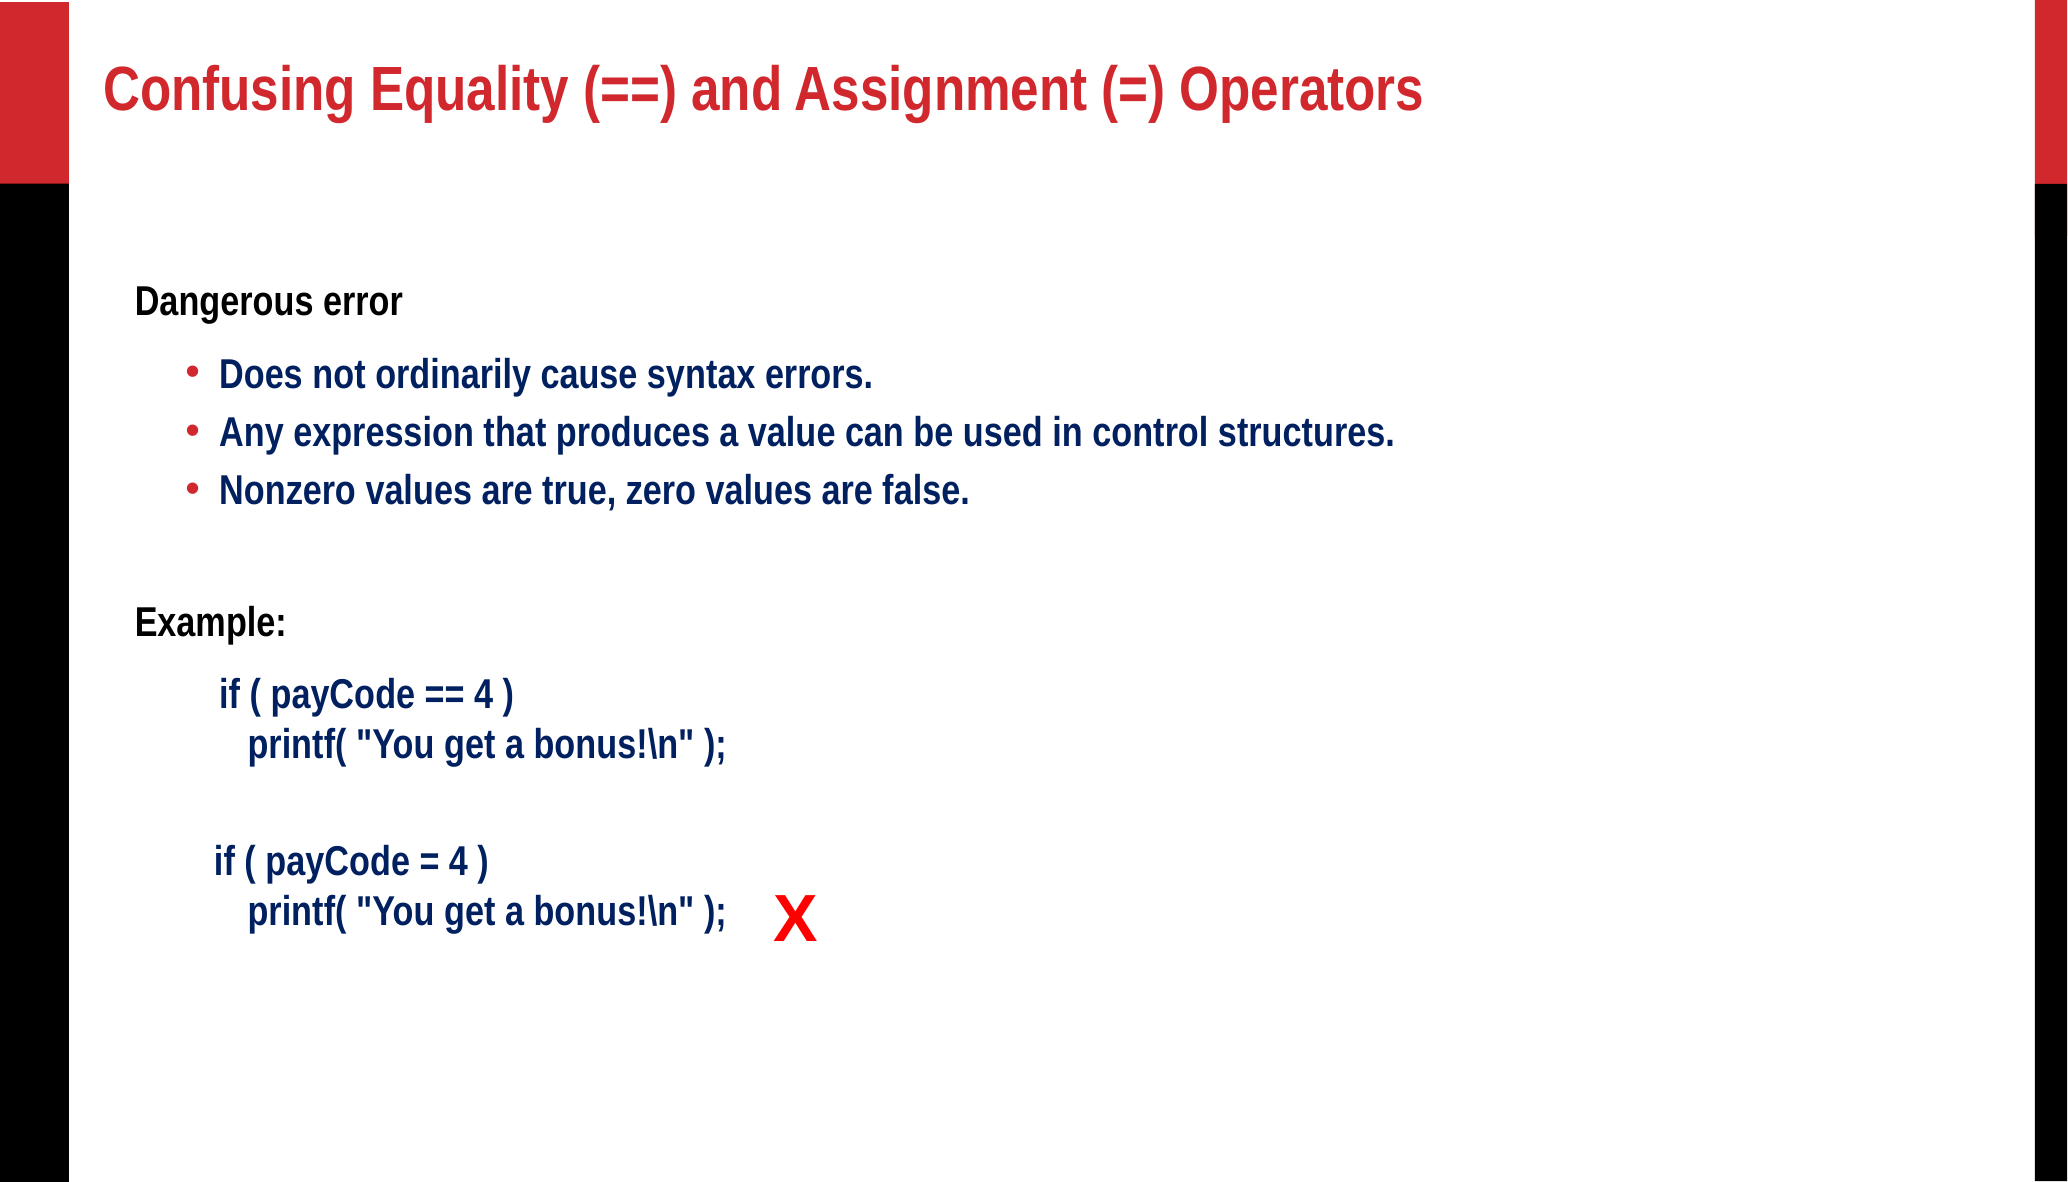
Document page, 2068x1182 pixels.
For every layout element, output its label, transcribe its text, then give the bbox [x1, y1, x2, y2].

title Confusing Equality (==) and Assignment (=) Operators [86, 26, 2016, 132]
list Dangerous error Does not ordinarily cause syntax errors. Any expression that produces a value can be used in control structures. Nonzero values are true, zero values are false. Example: if ( payCode == 4 ) printf( "You get a bonus!\n" ); if ( payCode = 4 ) printf( "You get a bonus!\n" ); [117, 265, 2013, 1137]
text_box X [758, 867, 834, 963]
